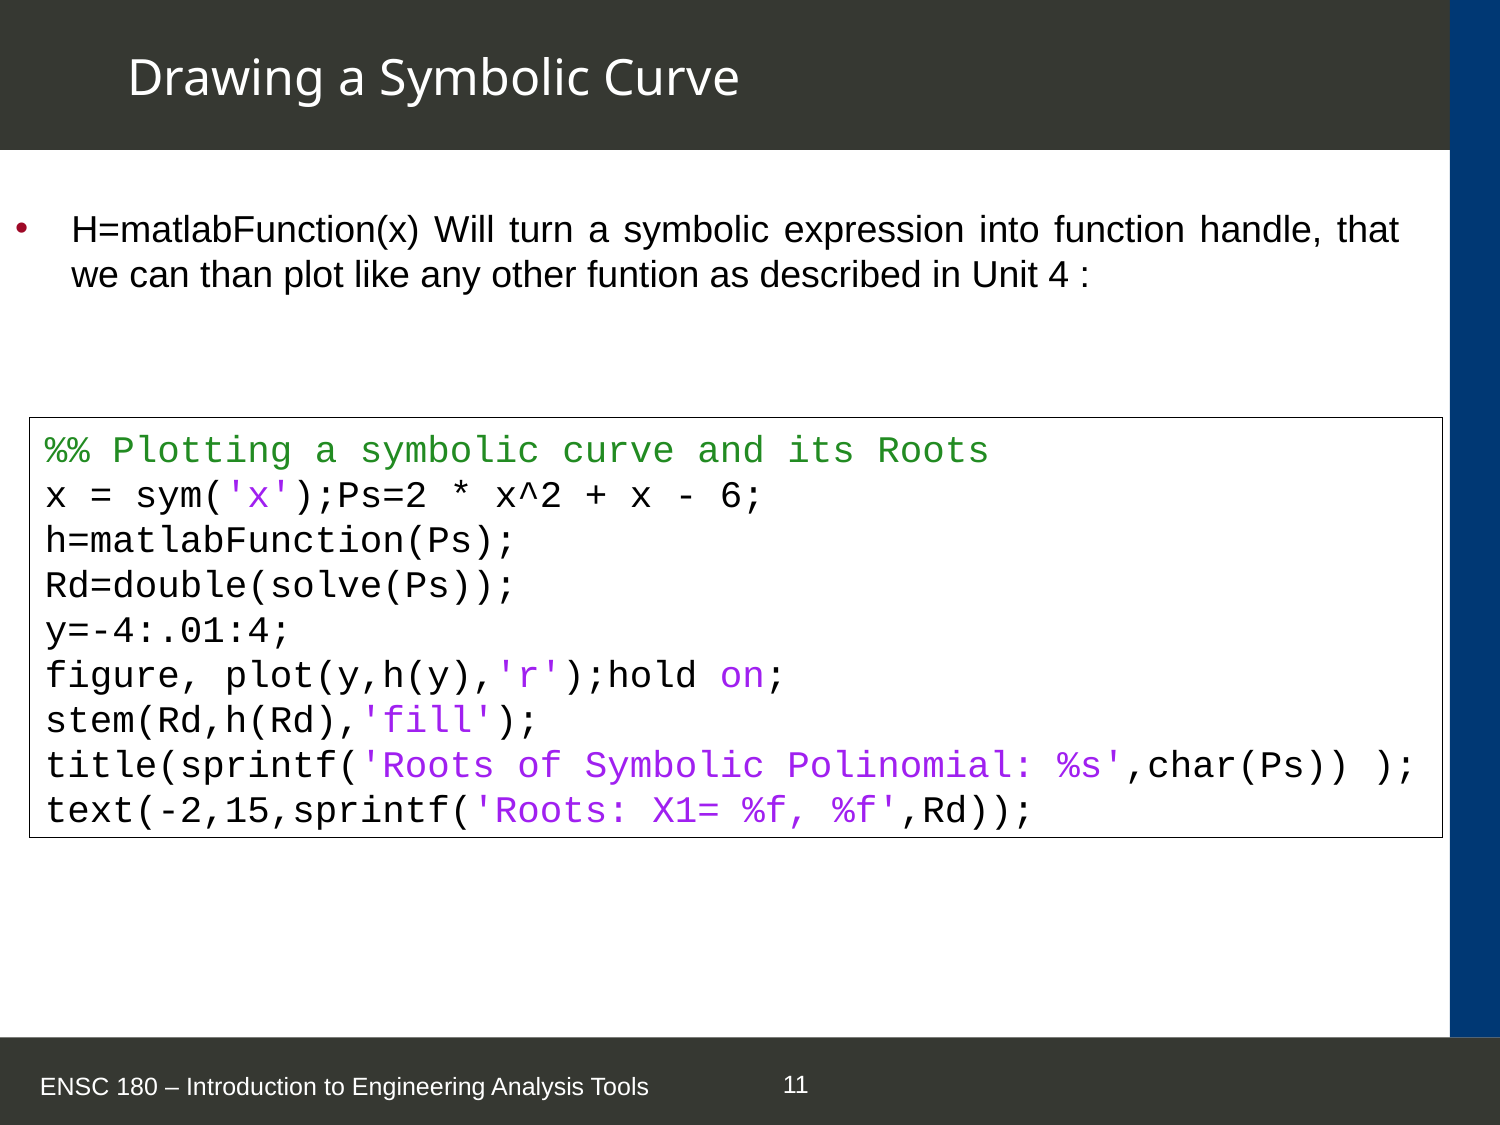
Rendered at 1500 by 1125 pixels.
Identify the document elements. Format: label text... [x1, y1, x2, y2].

list H=matlabFunction(x) Will turn a symbolic expression into function handle, that we can than plot like any other funtion as described in Unit 4 : [0, 149, 1416, 361]
footer ENSC 180 – Introduction to Engineering Analysis Tools [24, 1062, 678, 1108]
text_box %% Plotting a symbolic curve and its Roots x = sym('x');Ps=2 * x^2 + x - 6; h=matlabFunction(Ps); Rd=double(solve(Ps)); y=-4:.01:4; figure, plot(y,h(y),'r');hold on; stem(Rd,h(Rd),'fill'); title(sprintf('Roots of Symbolic Polinomial: %s',char(Ps)) ); text(-2,15,sprintf('Roots: X1= %f, %f',Rd)); [29, 417, 1443, 838]
title Drawing a Symbolic Curve [112, 37, 1451, 138]
